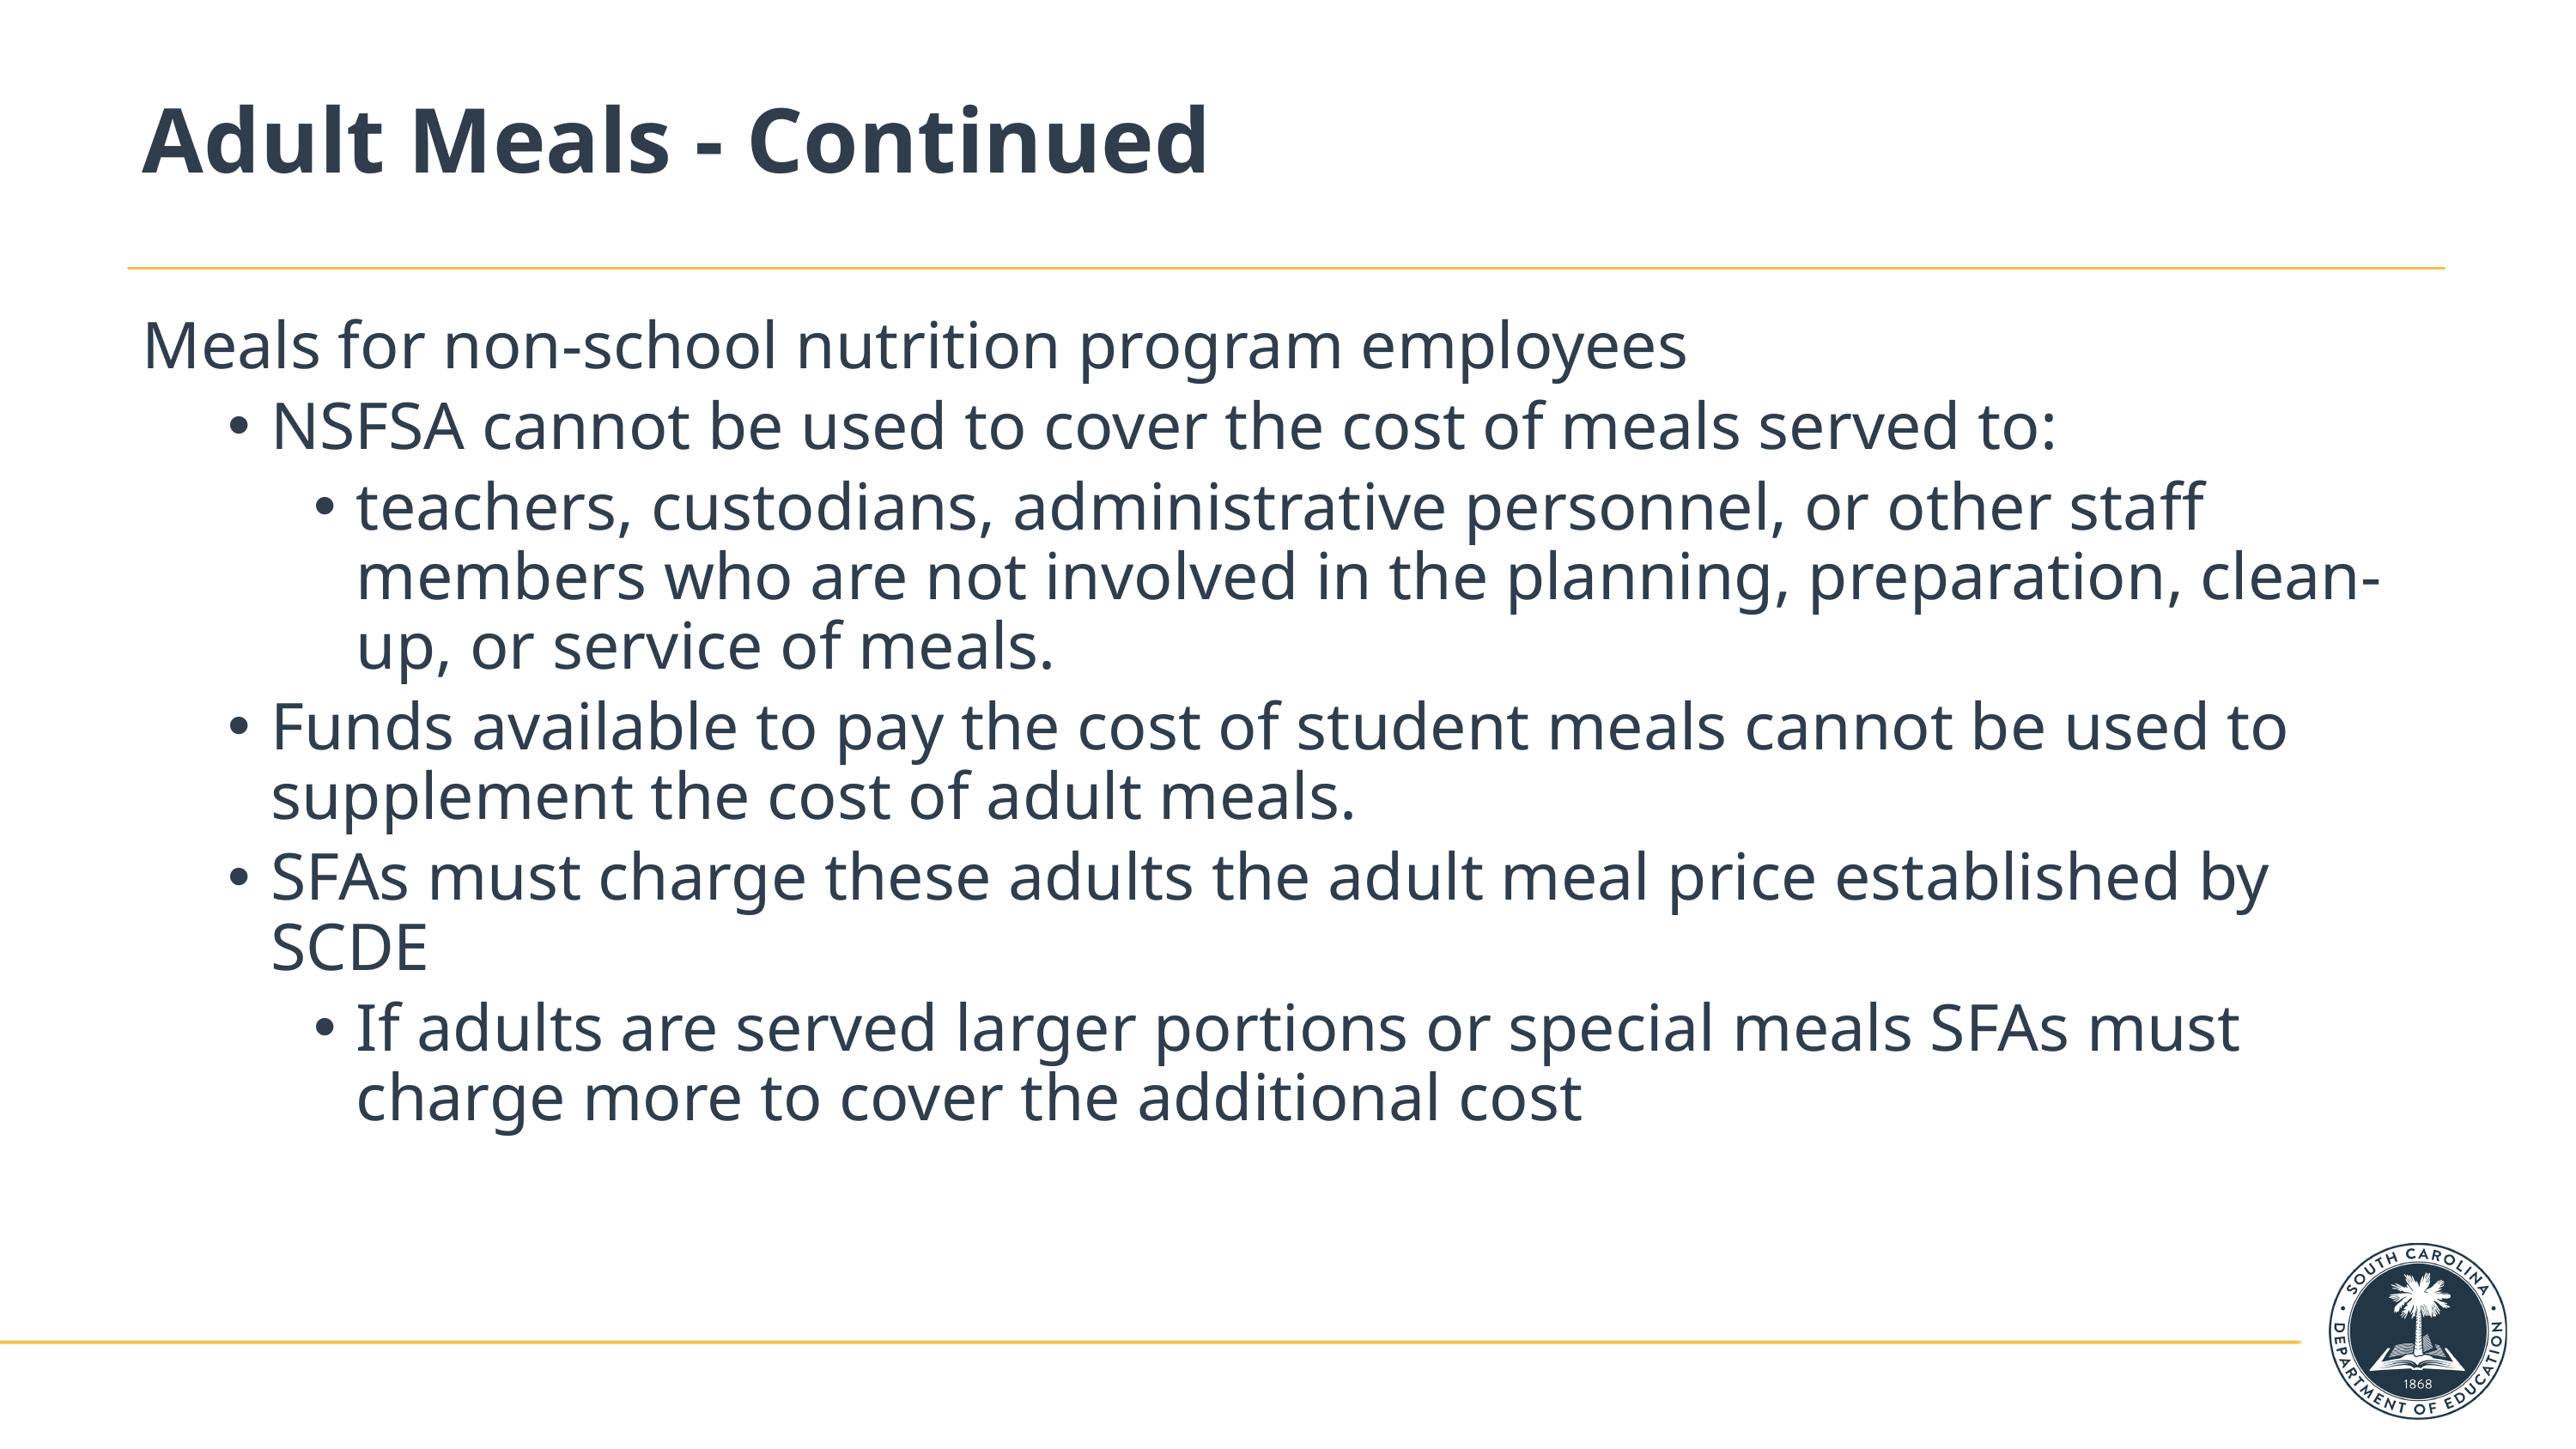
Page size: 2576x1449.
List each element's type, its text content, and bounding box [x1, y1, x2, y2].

picture [2329, 1243, 2507, 1420]
list Meals for non-school nutrition program employees NSFSA cannot be used to cover the cost of meals served to: teachers, custodians, administrative personnel, or other staff members who are not involved in the planning, preparation, clean-up, or service of meals. Funds available to pay the cost of student meals cannot be used to supplement the cost of adult meals. SFAs must charge these adults the adult meal price established by SCDE If adults are served larger portions or special meals SFAs must charge more to cover the additional cost [129, 306, 2447, 1149]
title Adult Meals - Continued [129, 76, 2447, 232]
